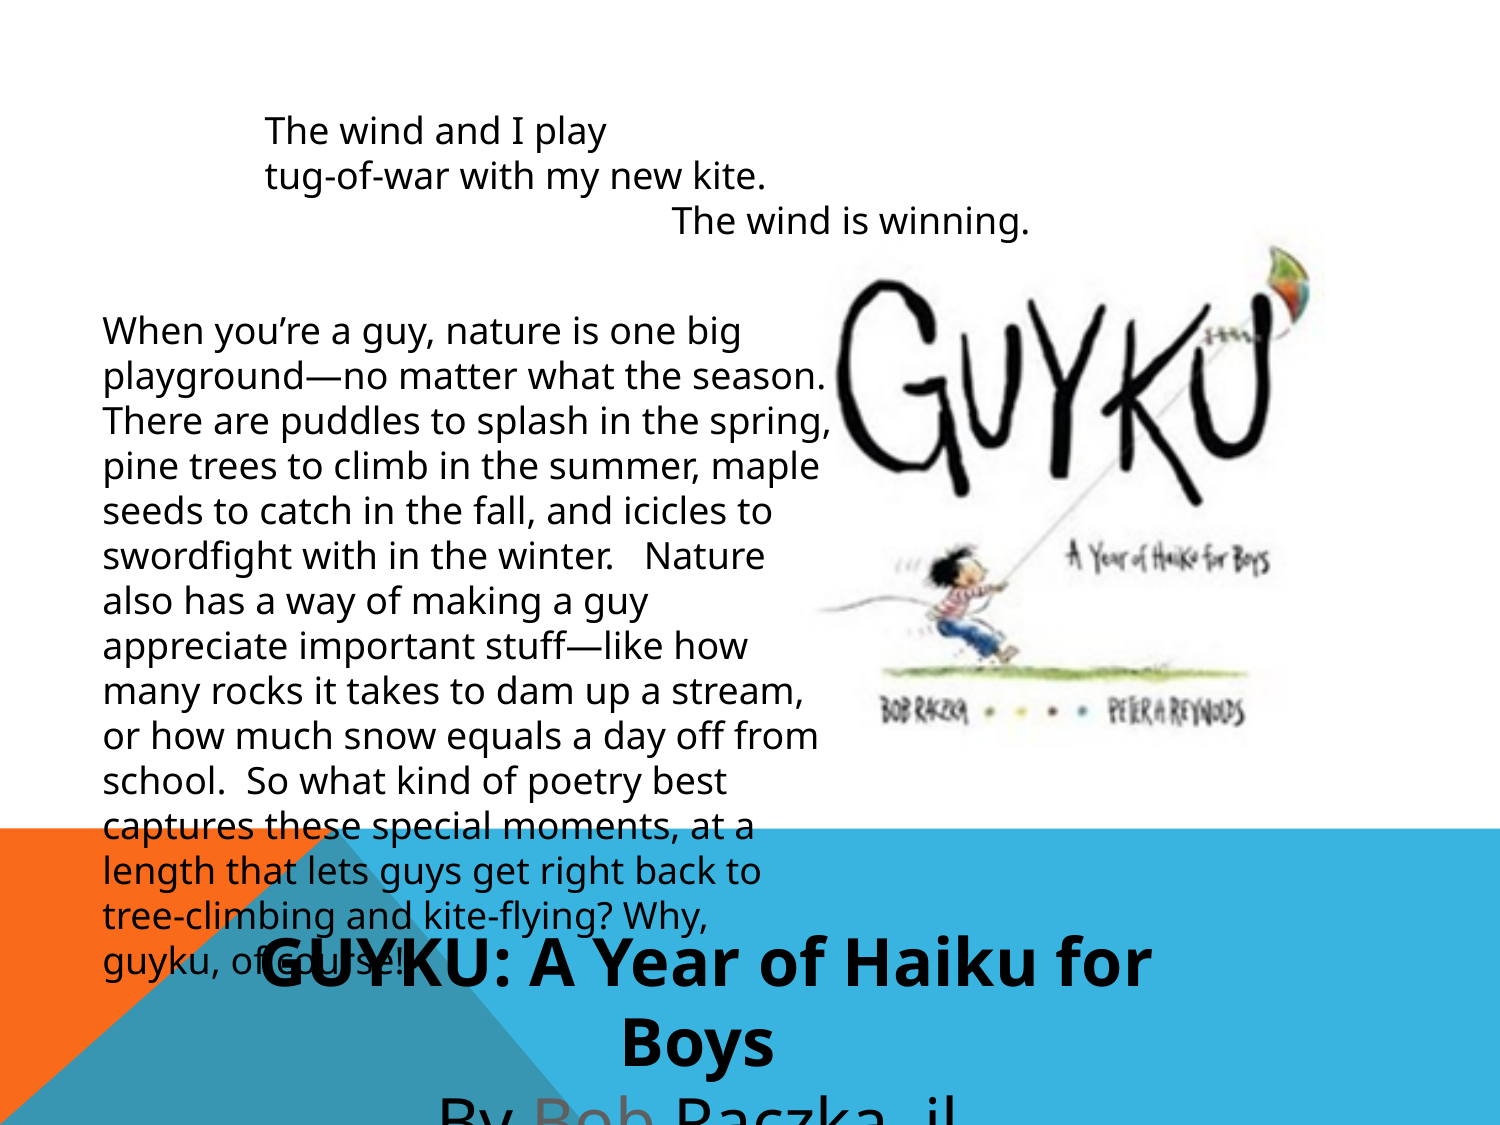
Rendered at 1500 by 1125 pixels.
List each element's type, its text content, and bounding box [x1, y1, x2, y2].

text_box When you’re a guy, nature is one big playground—no matter what the season. There are puddles to splash in the spring, pine trees to climb in the summer, maple seeds to catch in the fall, and icicles to swordfight with in the winter. Nature also has a way of making a guy appreciate important stuff—like how many rocks it takes to dam up a stream, or how much snow equals a day off from school. So what kind of poetry best captures these special moments, at a length that lets guys get right back to tree-climbing and kite-flying? Why, guyku, of course! [87, 299, 850, 990]
text_box GUYKU: A Year of Haiku for Boys By Bob Raczka, il Peter H. Reynolds [162, 912, 1250, 1125]
picture [799, 224, 1326, 748]
text_box The wind and I play tug-of-war with my new kite. The wind is winning. [249, 99, 1225, 250]
